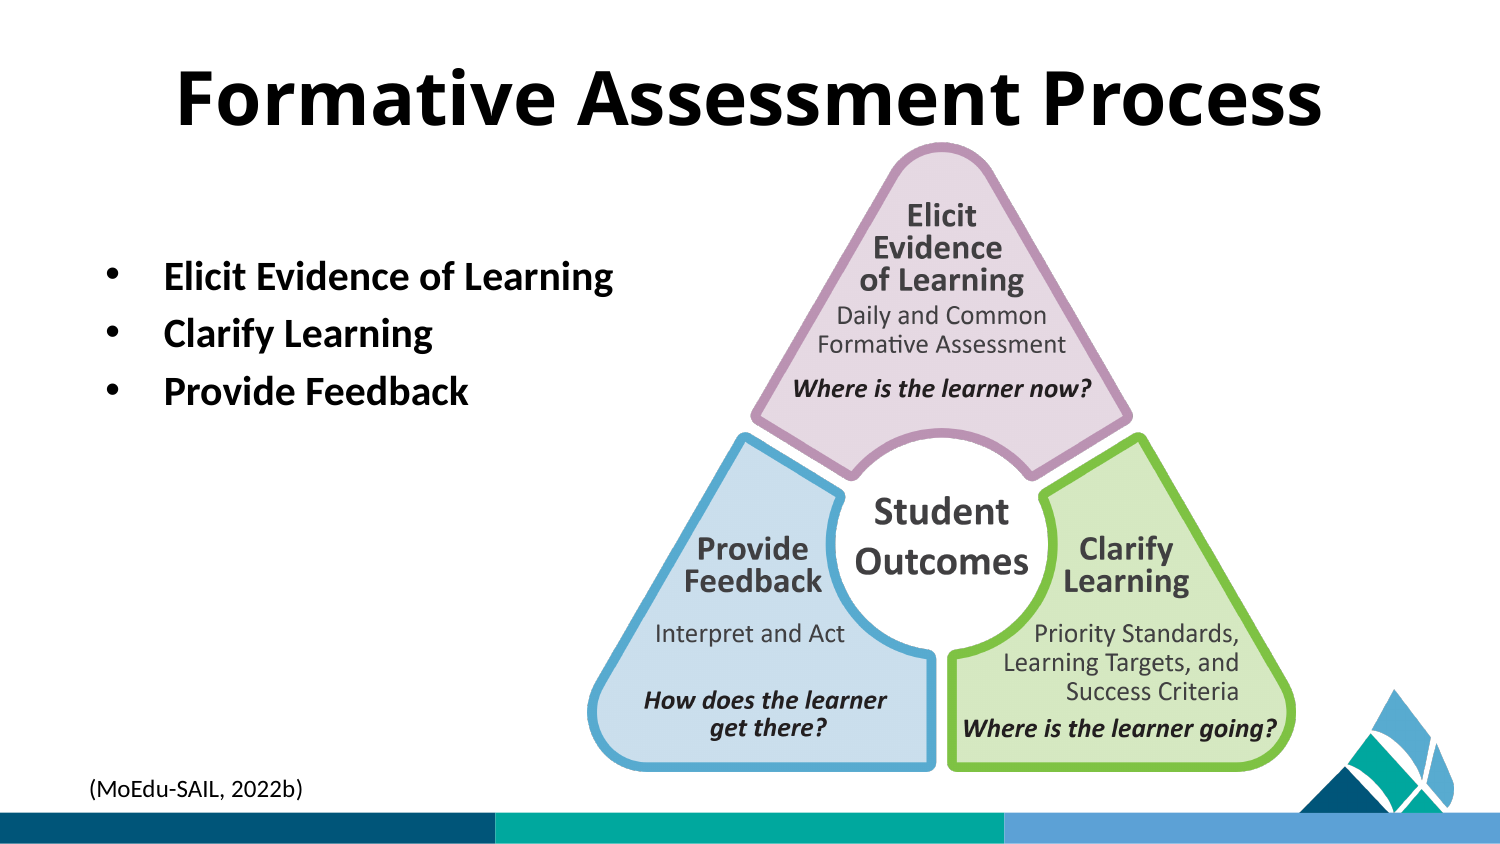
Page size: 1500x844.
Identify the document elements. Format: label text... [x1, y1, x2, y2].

picture [1299, 689, 1454, 813]
title Formative Assessment Process [51, 35, 1449, 141]
picture [587, 142, 1296, 775]
text_box (MoEdu-SAIL, 2022b) [73, 765, 1360, 810]
text_box Elicit Evidence of Learning Clarify Learning Provide Feedback [73, 226, 587, 680]
